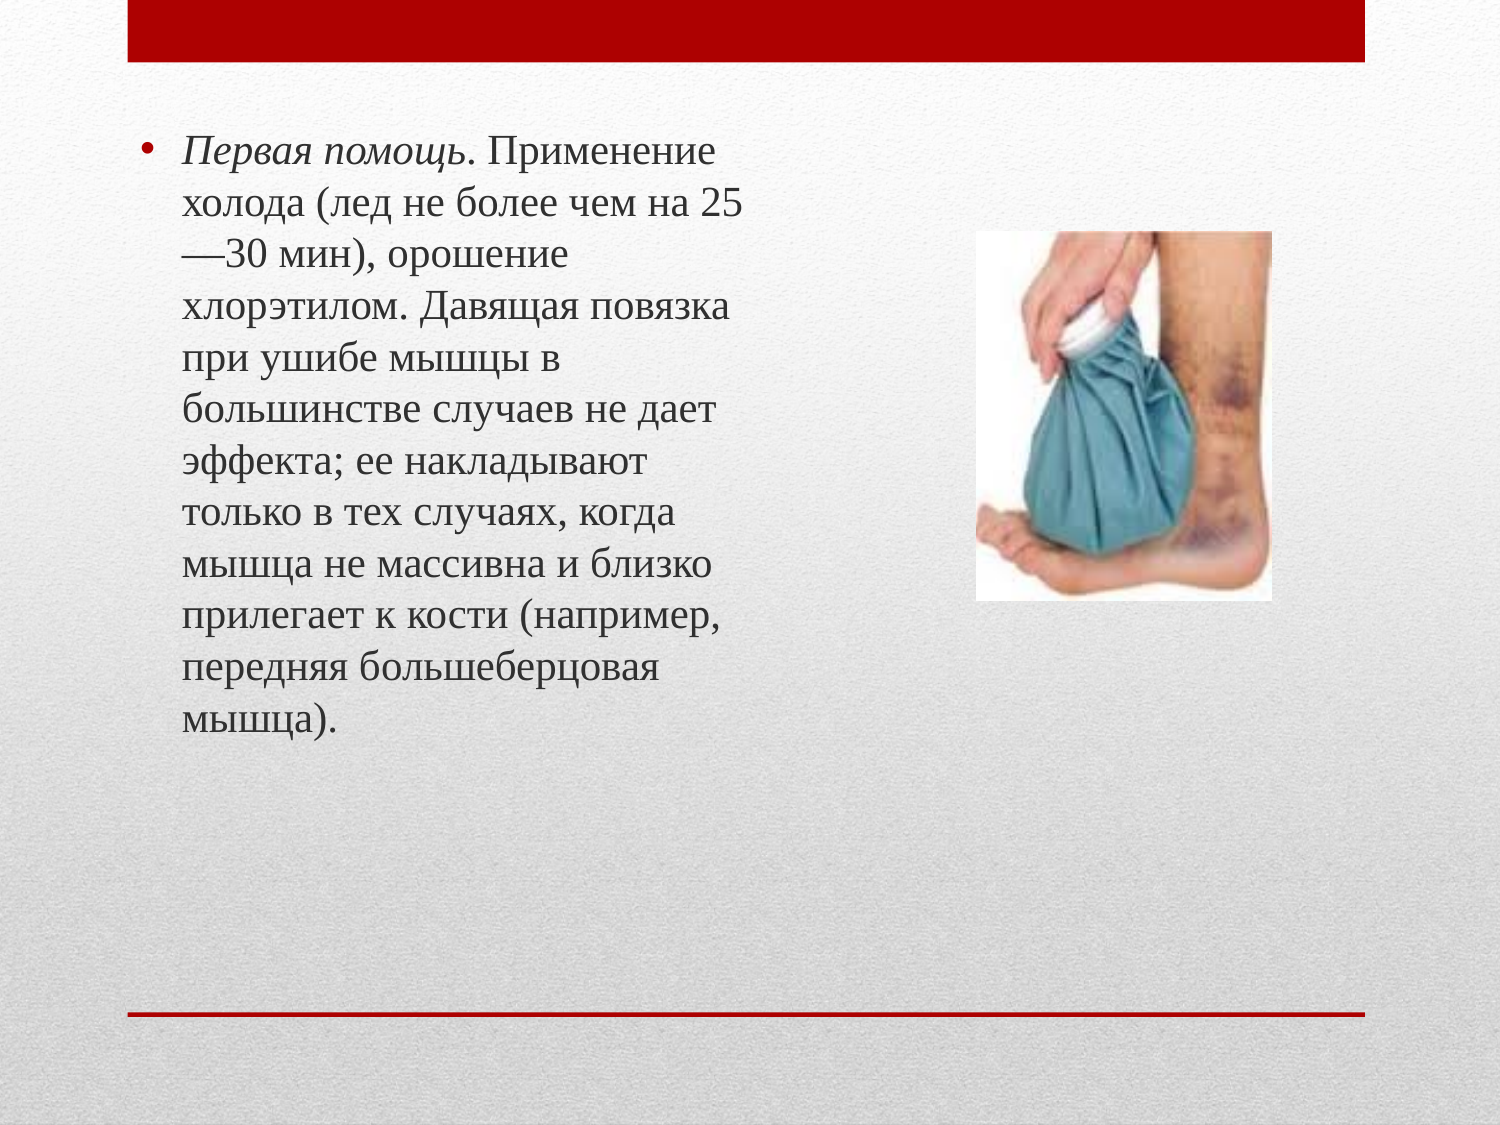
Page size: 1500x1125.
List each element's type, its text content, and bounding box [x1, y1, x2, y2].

picture [975, 230, 1273, 602]
list Первая помощь. Применение холода (лед не более чем на 25—30 мин), оро­шение хлорэтилом. Давящая повязка при ушибе мышцы в большинстве случаев не дает эффекта; ее накладывают только в тех случаях, когда мышца не массивна и близко прилегает к кости (например, передняя большеберцовая мышца). [125, 112, 762, 750]
